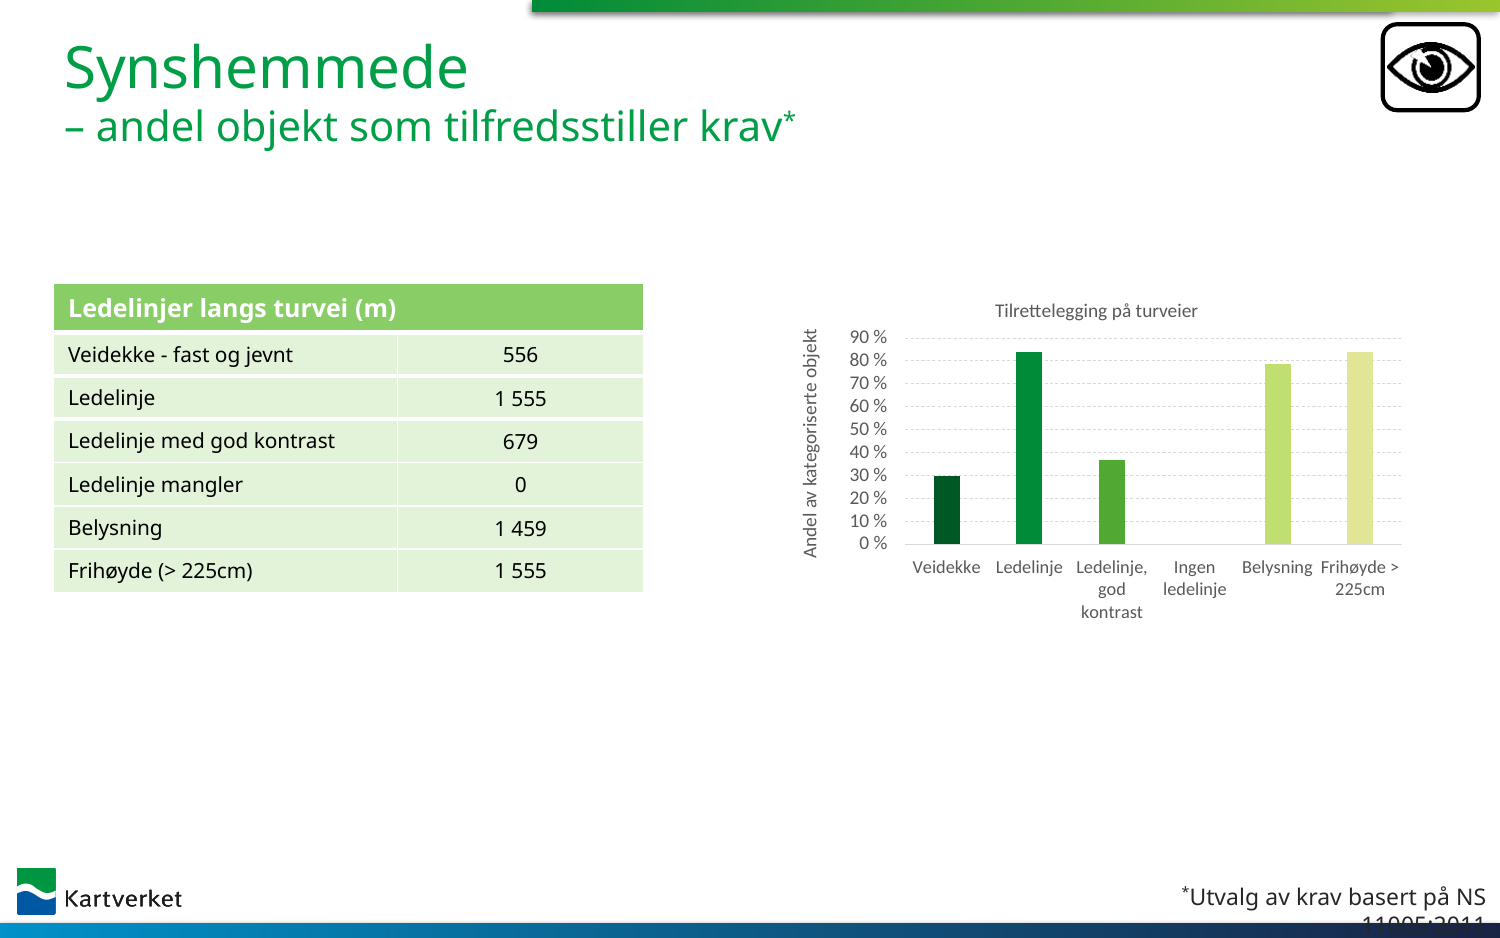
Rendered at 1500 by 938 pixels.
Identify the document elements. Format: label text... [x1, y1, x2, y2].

text_box Synshemmede – andel objekt som tilfredsstiller krav* [49, 24, 1431, 158]
table_cell Belysning [54, 507, 397, 548]
table_cell Ledelinje [54, 378, 397, 417]
table_cell 1 459 [398, 507, 643, 548]
picture [791, 291, 1402, 630]
table_cell Frihøyde (> 225cm) [54, 550, 397, 592]
table_cell 0 [398, 463, 643, 505]
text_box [1382, 24, 1480, 111]
table_cell 556 [398, 335, 643, 374]
table_header Ledelinjer langs turvei (m) [54, 284, 643, 330]
table_cell Ledelinje med god kontrast [54, 421, 397, 462]
text_box *Utvalg av krav basert på NS 11005:2011 [1068, 873, 1500, 938]
table_cell Ledelinje mangler [54, 463, 397, 505]
table_cell 1 555 [398, 378, 643, 417]
table_cell 679 [398, 421, 643, 462]
table_cell 1 555 [398, 550, 643, 592]
table_cell Veidekke - fast og jevnt [54, 335, 397, 374]
